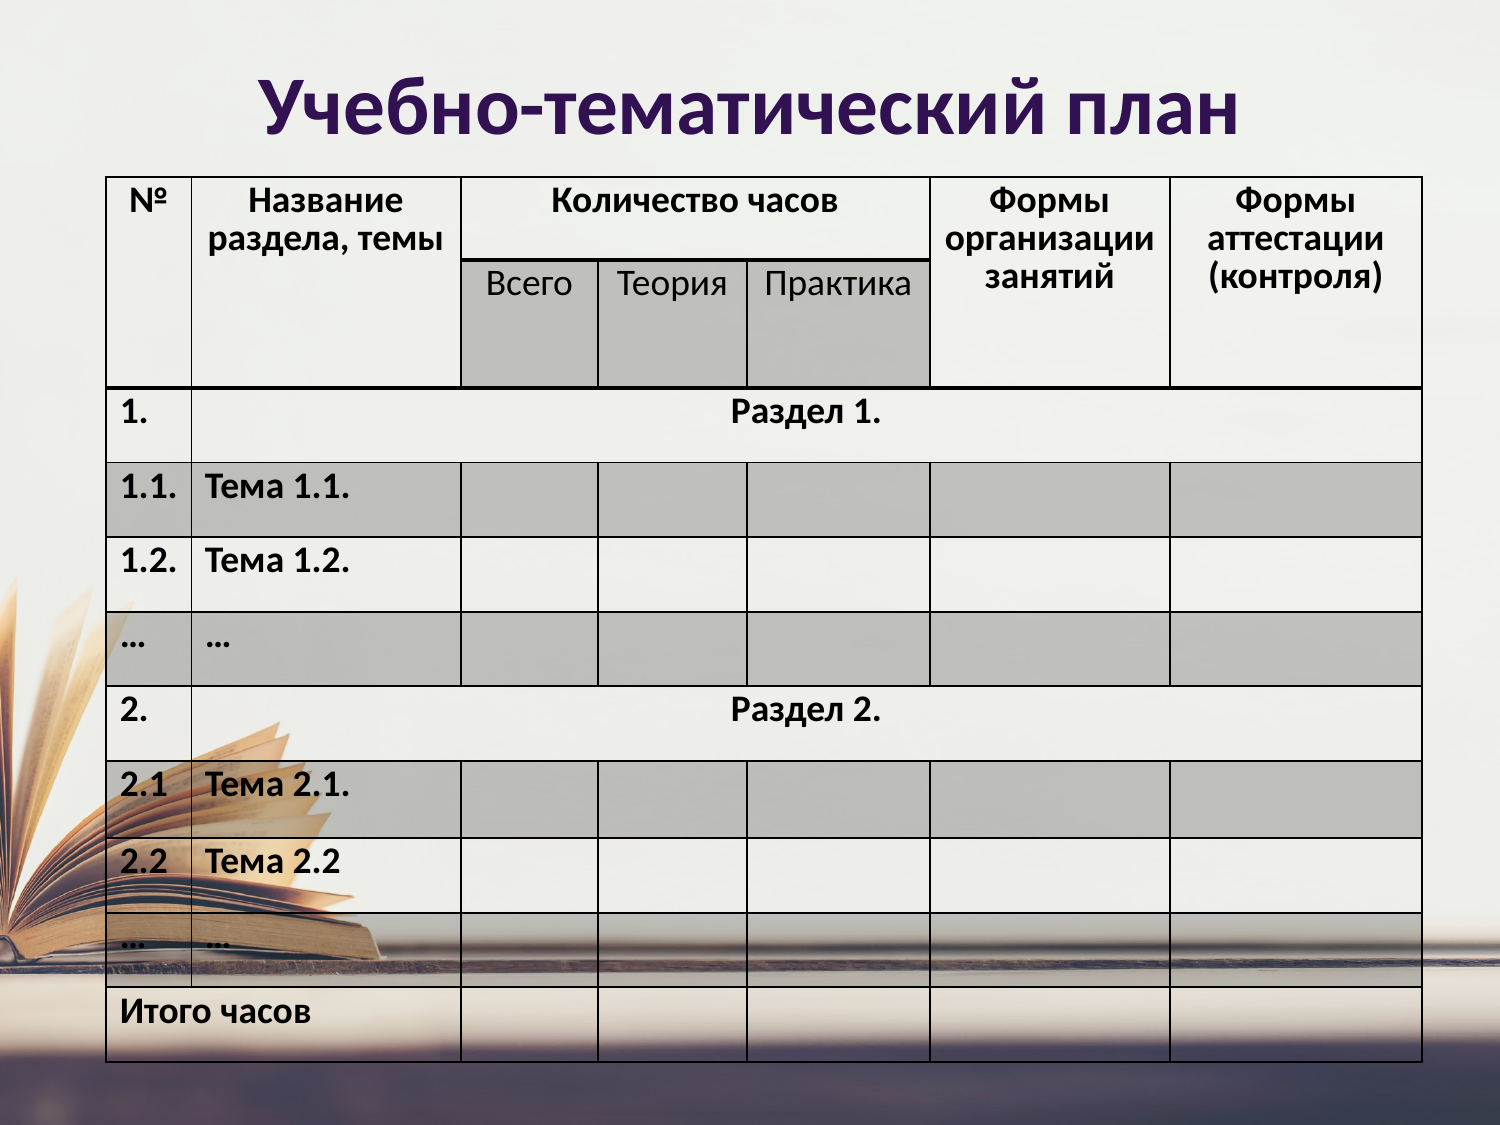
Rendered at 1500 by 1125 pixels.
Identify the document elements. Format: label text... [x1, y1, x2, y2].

table_header Формы аттестации (контроля) [1171, 178, 1421, 386]
picture [0, 0, 1500, 1125]
table_cell [1171, 538, 1421, 611]
table_cell [748, 463, 929, 536]
table_cell Раздел 1. [192, 390, 1421, 462]
table_cell [931, 463, 1169, 536]
table_cell [748, 988, 929, 1061]
table_cell [462, 762, 597, 837]
table_cell … [192, 613, 460, 685]
table_cell Раздел 2. [192, 687, 1421, 760]
table_cell 1.1. [107, 463, 191, 536]
table_cell 1. [107, 390, 191, 462]
table_header Название раздела, темы [192, 178, 460, 386]
table_cell 2. [107, 687, 191, 760]
table_cell [599, 988, 746, 1061]
table_cell Тема 1.2. [192, 538, 460, 611]
table_cell [748, 613, 929, 685]
table_header Формы организации занятий [931, 178, 1169, 386]
table_cell [599, 762, 746, 837]
table_cell [599, 538, 746, 611]
table_cell [931, 914, 1169, 986]
table_cell [462, 988, 597, 1061]
table_cell … [107, 914, 191, 986]
table_cell [599, 613, 746, 685]
table_cell [1171, 839, 1421, 912]
table_cell [748, 538, 929, 611]
table_cell 2.1 [107, 762, 191, 837]
table_cell [748, 839, 929, 912]
table_cell [748, 762, 929, 837]
table_cell Всего [462, 262, 597, 386]
table_cell [931, 839, 1169, 912]
table_cell [462, 463, 597, 536]
table_cell [599, 914, 746, 986]
table_cell [1171, 988, 1421, 1061]
table_cell 2.2 [107, 839, 191, 912]
table_cell [462, 613, 597, 685]
table_cell [1171, 762, 1421, 837]
table_cell [748, 914, 929, 986]
table_cell [931, 538, 1169, 611]
table_cell [462, 914, 597, 986]
table_cell [931, 988, 1169, 1061]
table_cell [1171, 914, 1421, 986]
table_cell [462, 839, 597, 912]
table_cell [931, 613, 1169, 685]
table_cell Тема 2.1. [192, 762, 460, 837]
table_cell Тема 1.1. [192, 463, 460, 536]
table_cell Итого часов [107, 988, 460, 1061]
table_header Количество часов [462, 178, 929, 258]
table_cell Теория [599, 262, 746, 386]
table_cell 1.2. [107, 538, 191, 611]
table_header № [107, 178, 191, 386]
table_cell [599, 839, 746, 912]
table_cell [1171, 463, 1421, 536]
title Учебно-тематический план [103, 21, 1397, 194]
table_cell Практика [748, 262, 929, 386]
table_cell Тема 2.2 [192, 839, 460, 912]
table_cell [1171, 613, 1421, 685]
table_cell … [107, 613, 191, 685]
table_cell [931, 762, 1169, 837]
table_cell [462, 538, 597, 611]
table_cell … [192, 914, 460, 986]
table_cell [599, 463, 746, 536]
